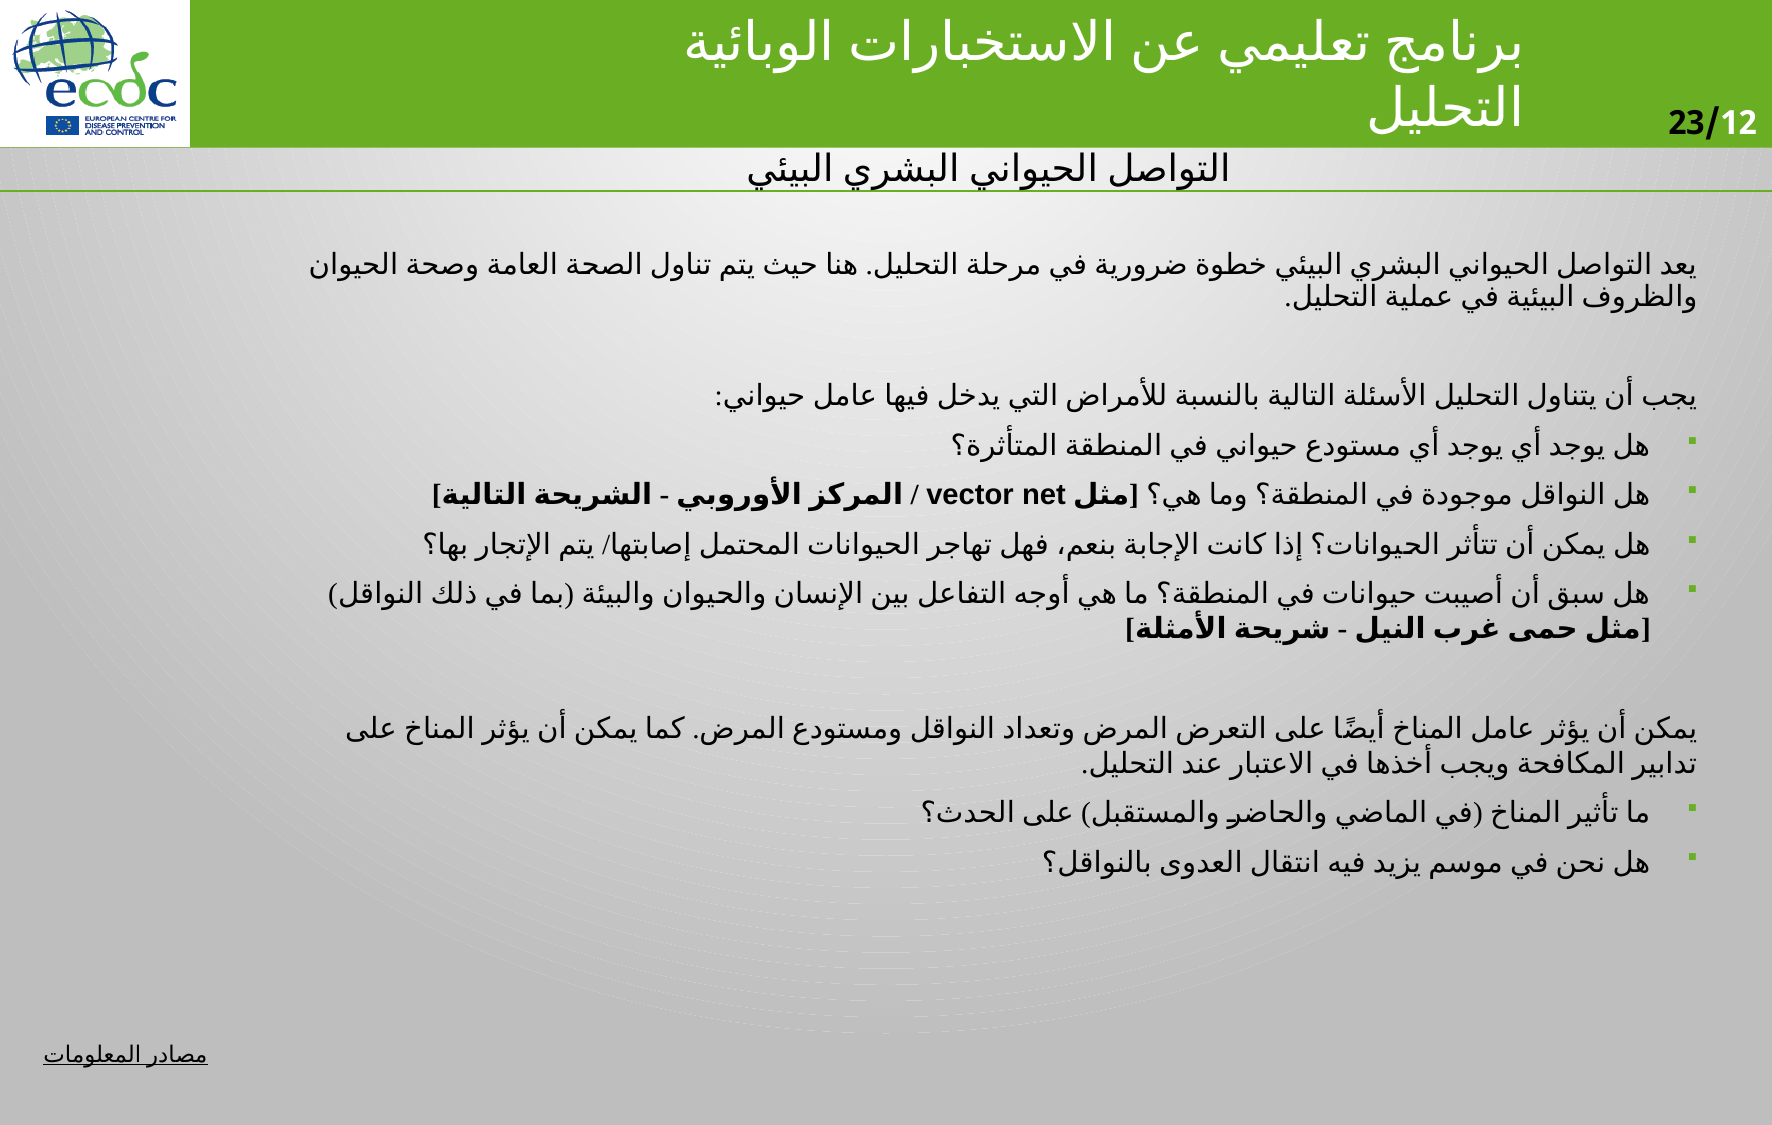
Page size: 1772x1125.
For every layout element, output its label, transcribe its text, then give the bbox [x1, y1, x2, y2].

text_box التواصل الحيواني البشري البيئي [205, 141, 1772, 198]
text_box يعد التواصل الحيواني البشري البيئي خطوة ضرورية في مرحلة التحليل. هنا حيث يتم تناول الصحة العامة وصحة الحيوان والظروف البيئية في عملية التحليل. يجب أن يتناول التحليل الأسئلة التالية بالنسبة للأمراض التي يدخل فيها عامل حيواني: هل يوجد أي يوجد أي مستودع حيواني في المنطقة المتأثرة؟ هل النواقل موجودة في المنطقة؟ وما هي؟ [مثل vector net / المركز الأوروبي - الشريحة التالية] هل يمكن أن تتأثر الحيوانات؟ إذا كانت الإجابة بنعم، فهل تهاجر الحيوانات المحتمل إصابتها/ يتم الإتجار بها؟ هل سبق أن أصيبت حيوانات في المنطقة؟ ما هي أوجه التفاعل بين الإنسان والحيوان والبيئة (بما في ذلك النواقل) [مثل حمى غرب النيل - شريحة الأمثلة] يمكن أن يؤثر عامل المناخ أيضًا على التعرض المرض وتعداد النواقل ومستودع المرض. كما يمكن أن يؤثر المناخ على تدابير المكافحة ويجب أخذها في الاعتبار عند التحليل. ما تأثير المناخ (في الماضي والحاضر والمستقبل) على الحدث؟ هل نحن في موسم يزيد فيه انتقال العدوى بالنواقل؟ [264, 242, 1713, 1125]
text_box مصادر المعلومات [0, 1034, 223, 1075]
picture [0, 0, 190, 147]
